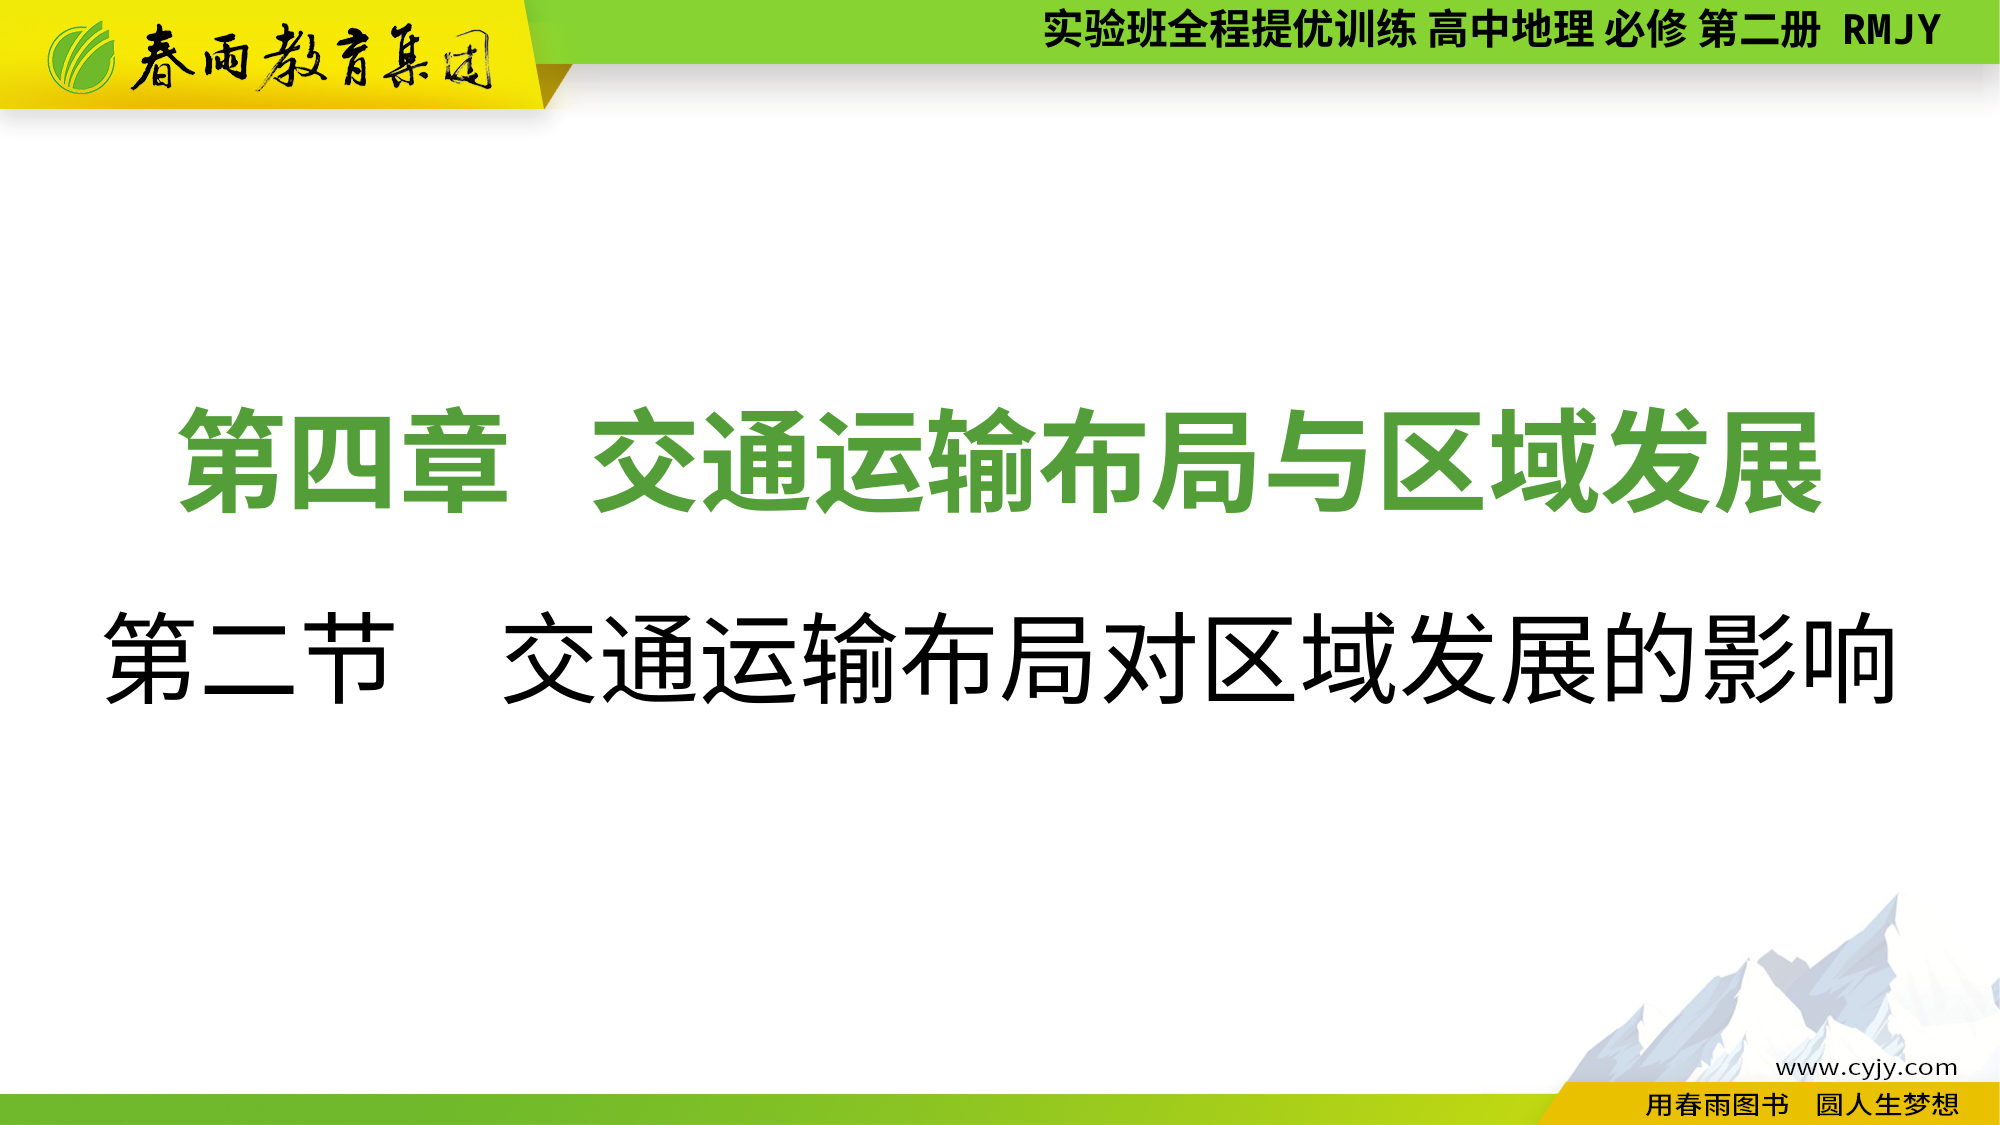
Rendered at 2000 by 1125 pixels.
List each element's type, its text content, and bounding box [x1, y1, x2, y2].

picture [0, 0, 2000, 1125]
text_box 第二节 交通运输布局对区域发展的影响 [54, 528, 1946, 724]
text_box 第四章 交通运输布局与区域发展 [54, 316, 1946, 528]
